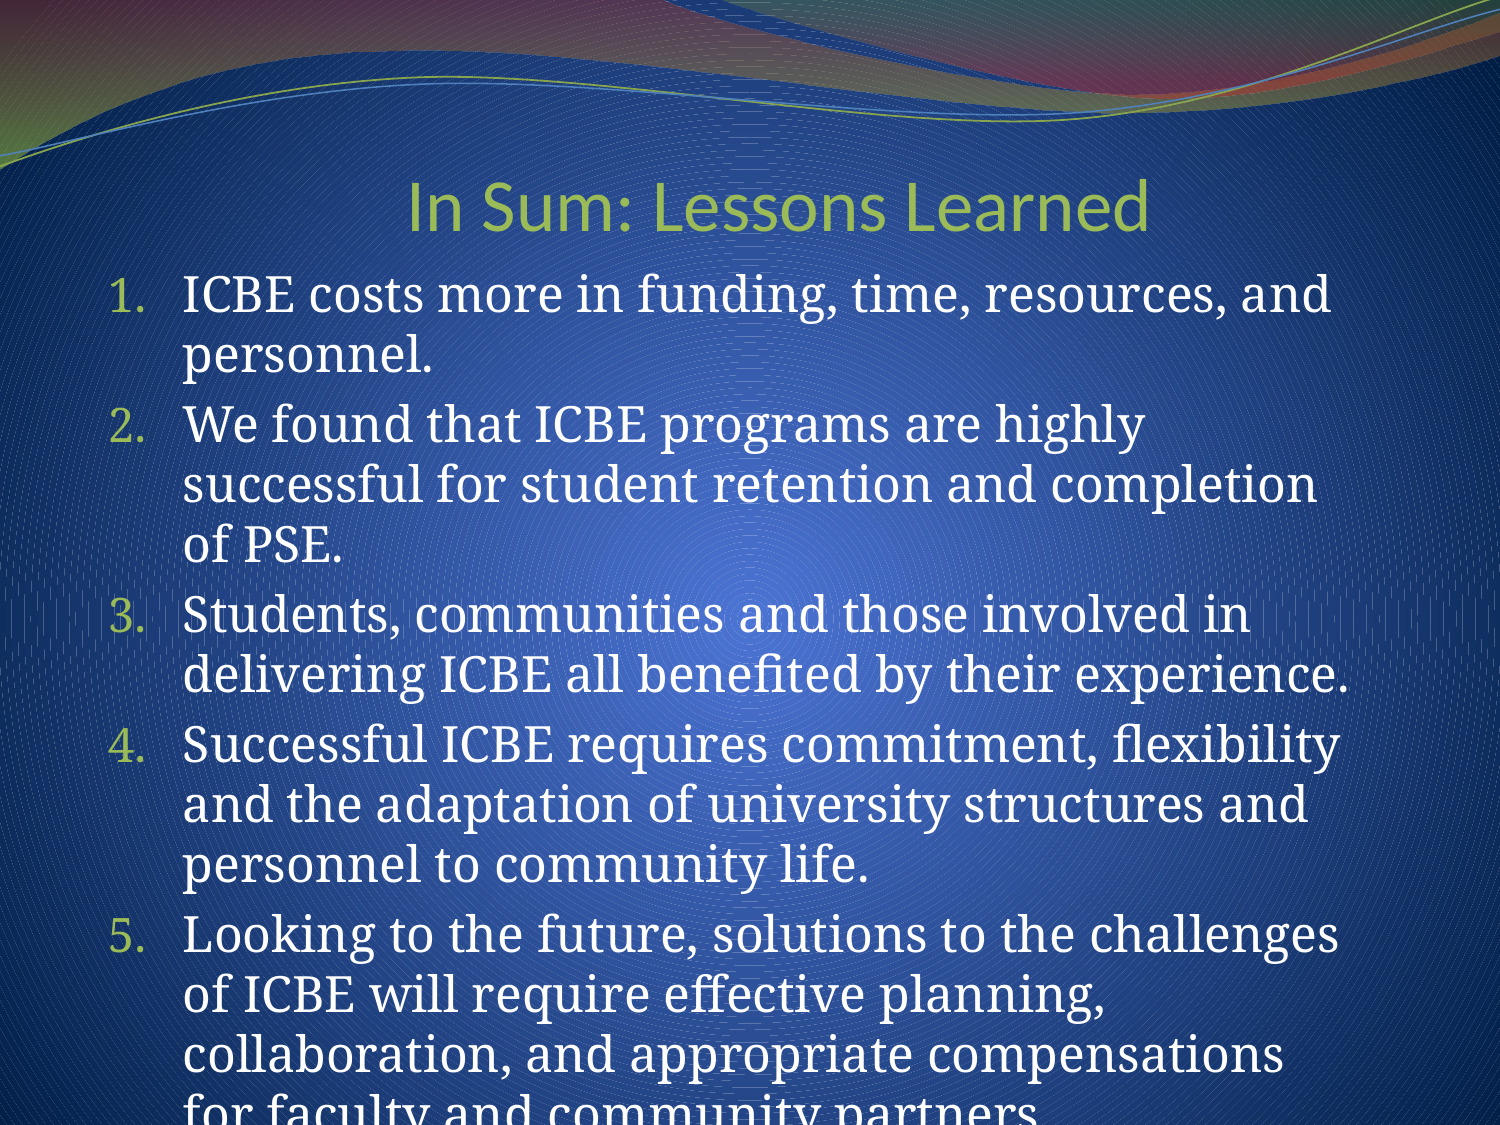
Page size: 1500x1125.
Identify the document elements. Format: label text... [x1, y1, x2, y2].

list ICBE costs more in funding, time, resources, and personnel. We found that ICBE programs are highly successful for student retention and completion of PSE. Students, communities and those involved in delivering ICBE all benefited by their experience. Successful ICBE requires commitment, flexibility and the adaptation of university structures and personnel to community life. Looking to the future, solutions to the challenges of ICBE will require effective planning, collaboration, and appropriate compensations for faculty and community partners. [100, 255, 1374, 1106]
text_box In Sum: Lessons Learned [301, 148, 1258, 254]
